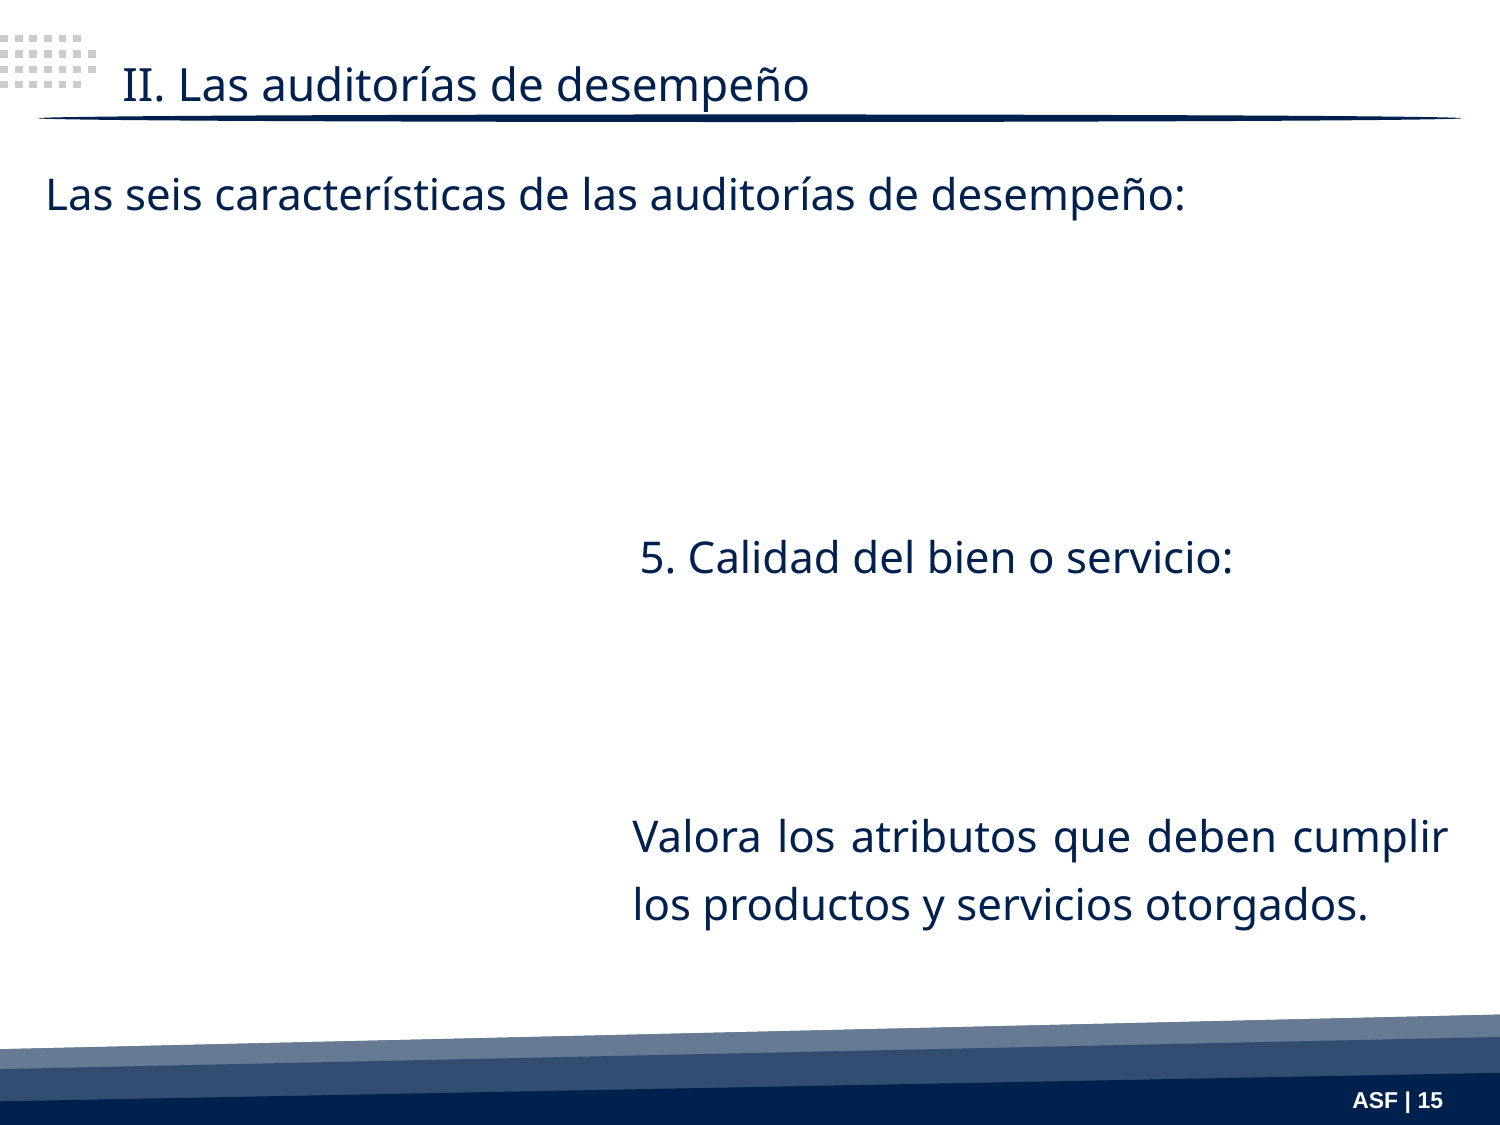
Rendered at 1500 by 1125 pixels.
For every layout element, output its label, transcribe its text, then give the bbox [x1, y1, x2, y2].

text_box II. Las auditorías de desempeño [107, 48, 1500, 119]
text_box 5. Calidad del bien o servicio: [624, 506, 1409, 590]
text_box Las seis características de las auditorías de desempeño: [30, 143, 1315, 227]
slide_number ASF | 15 [1337, 1078, 1489, 1125]
text_box [38, 116, 1447, 123]
text_box Valora los atributos que deben cumplir los productos y servicios otorgados. [617, 785, 1465, 1006]
